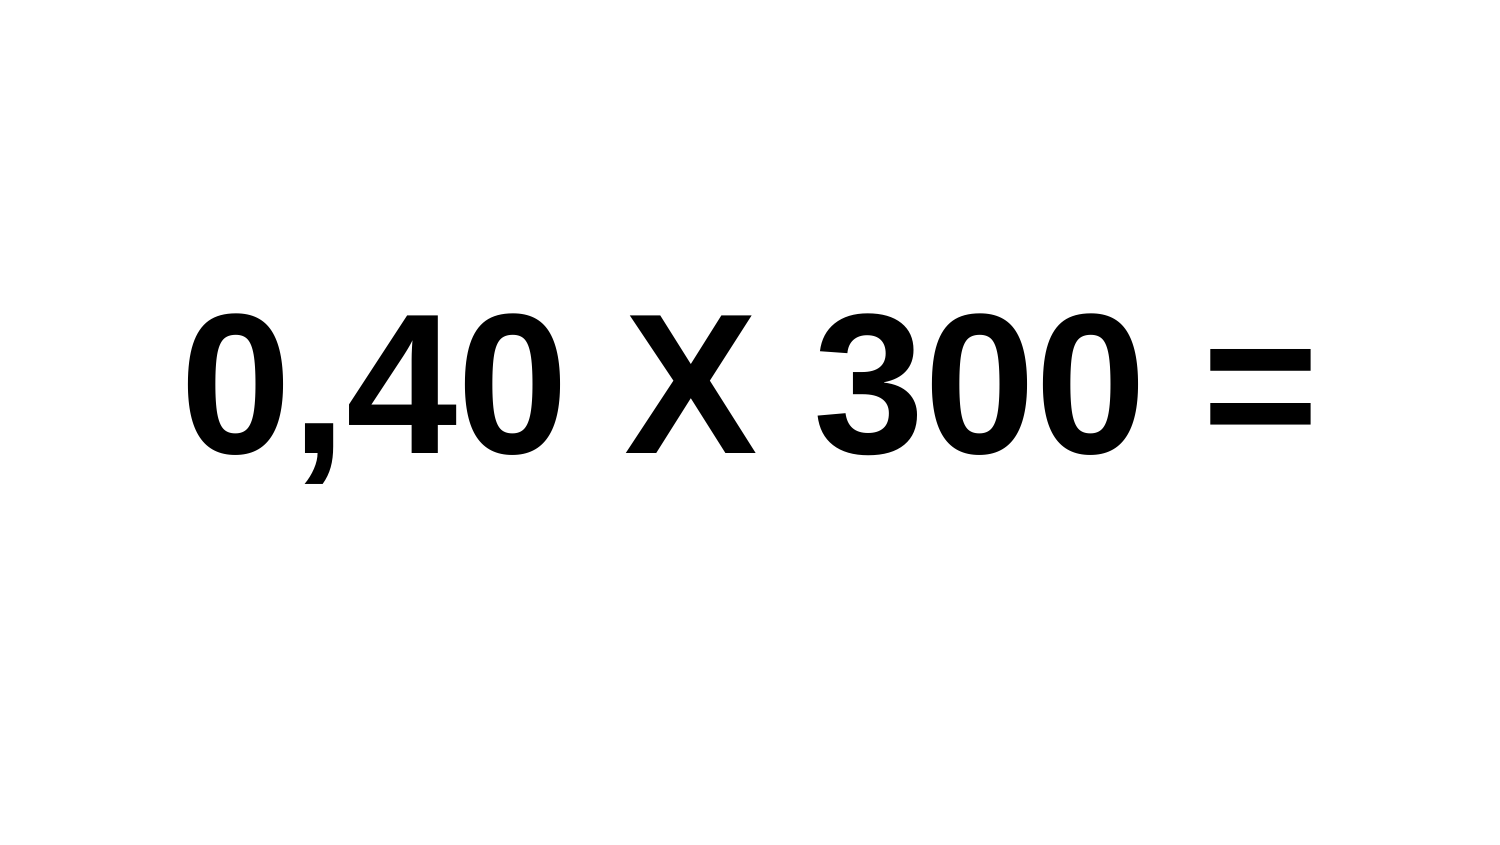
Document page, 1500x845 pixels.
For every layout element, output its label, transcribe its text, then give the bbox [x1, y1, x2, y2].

text_box 0,40 X 300 = [112, 318, 1388, 509]
